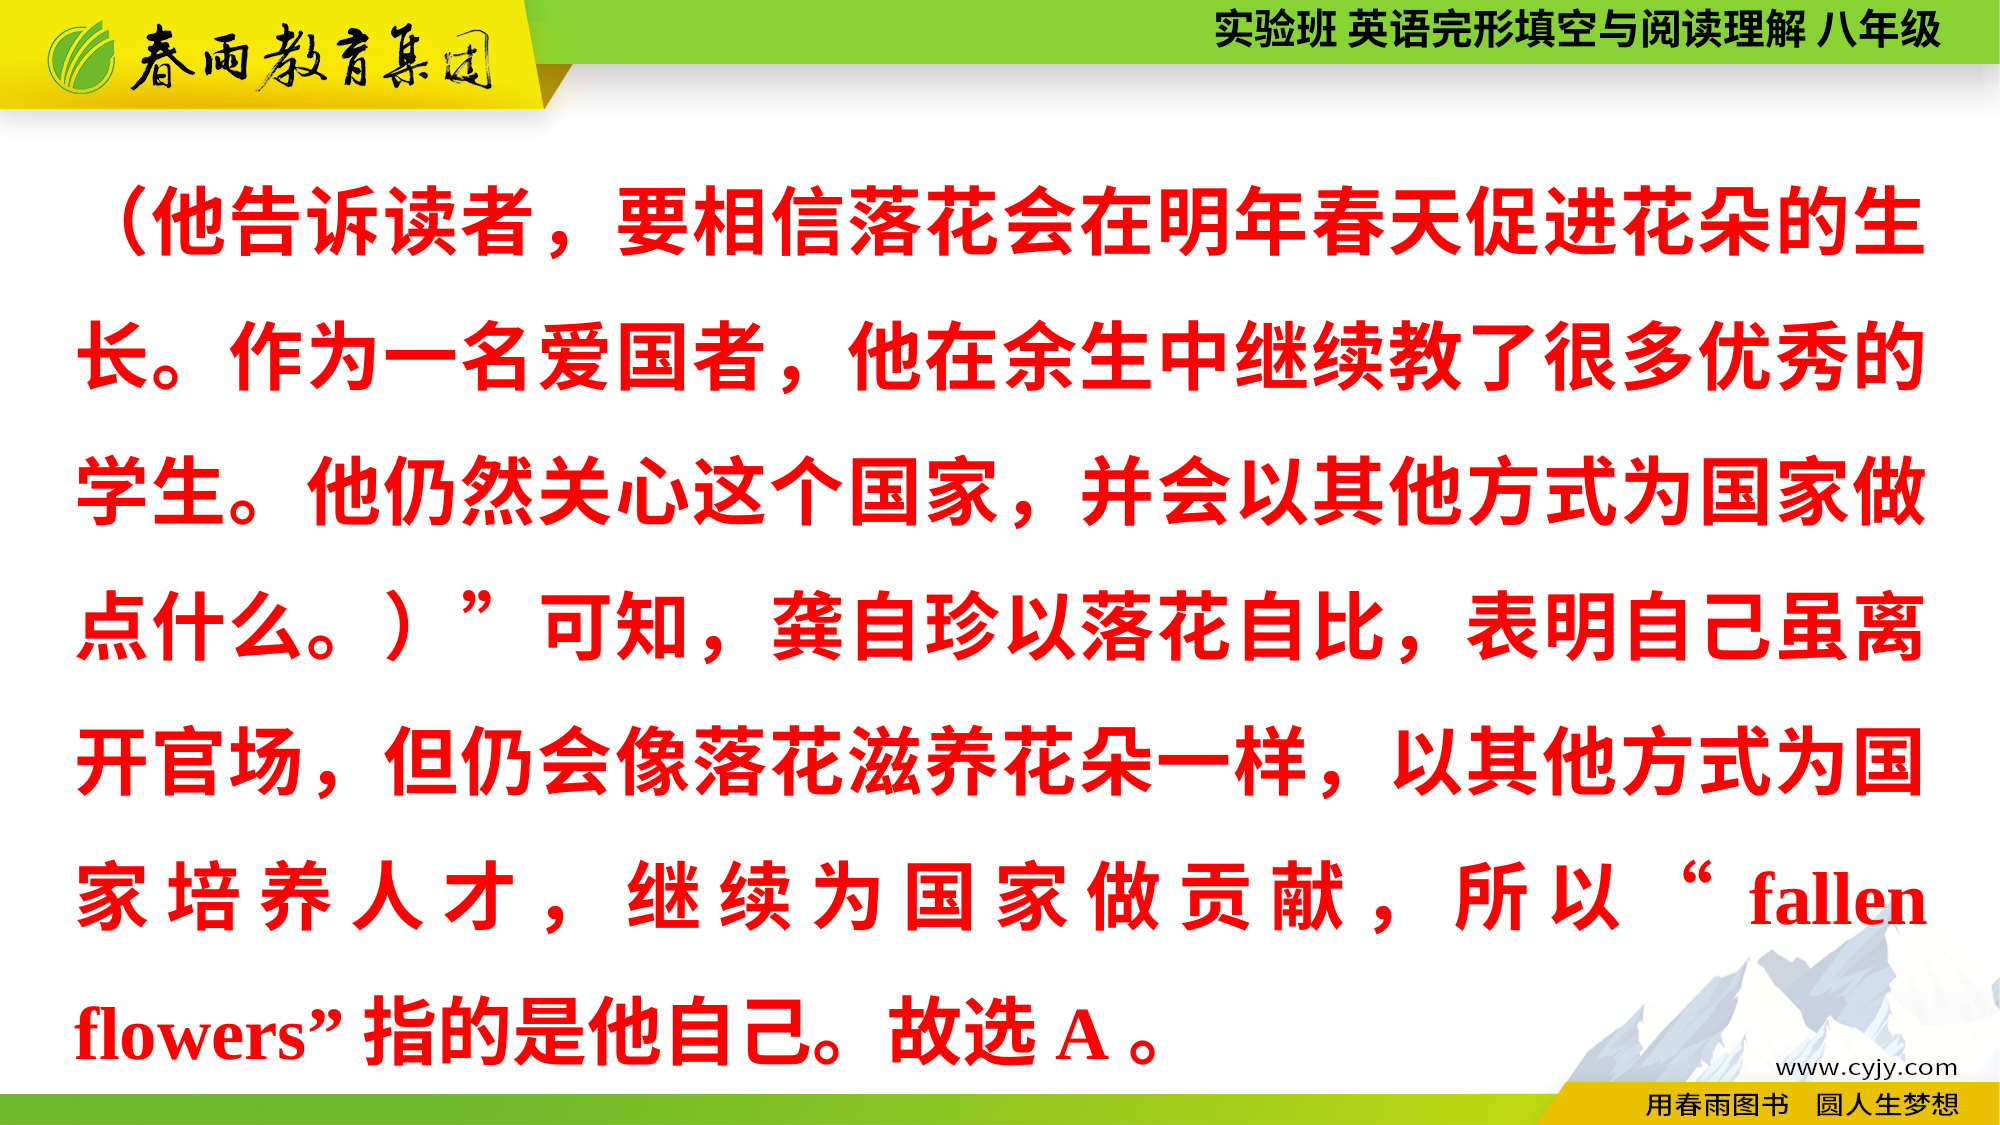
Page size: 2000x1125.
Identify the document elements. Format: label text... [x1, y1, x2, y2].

list （他告诉读者，要相信落花会在明年春天促进花朵的生长。作为一名爱国者，他在余生中继续教了很多优秀的学生。他仍然关心这个国家，并会以其他方式为国家做点什么。）”可知，龚自珍以落花自比，表明自己虽离开官场，但仍会像落花滋养花朵一样，以其他方式为国家培养人才，继续为国家做贡献，所以“fallen flowers”指的是他自己。故选A。 [59, 122, 1944, 1092]
picture [0, 0, 2000, 1125]
